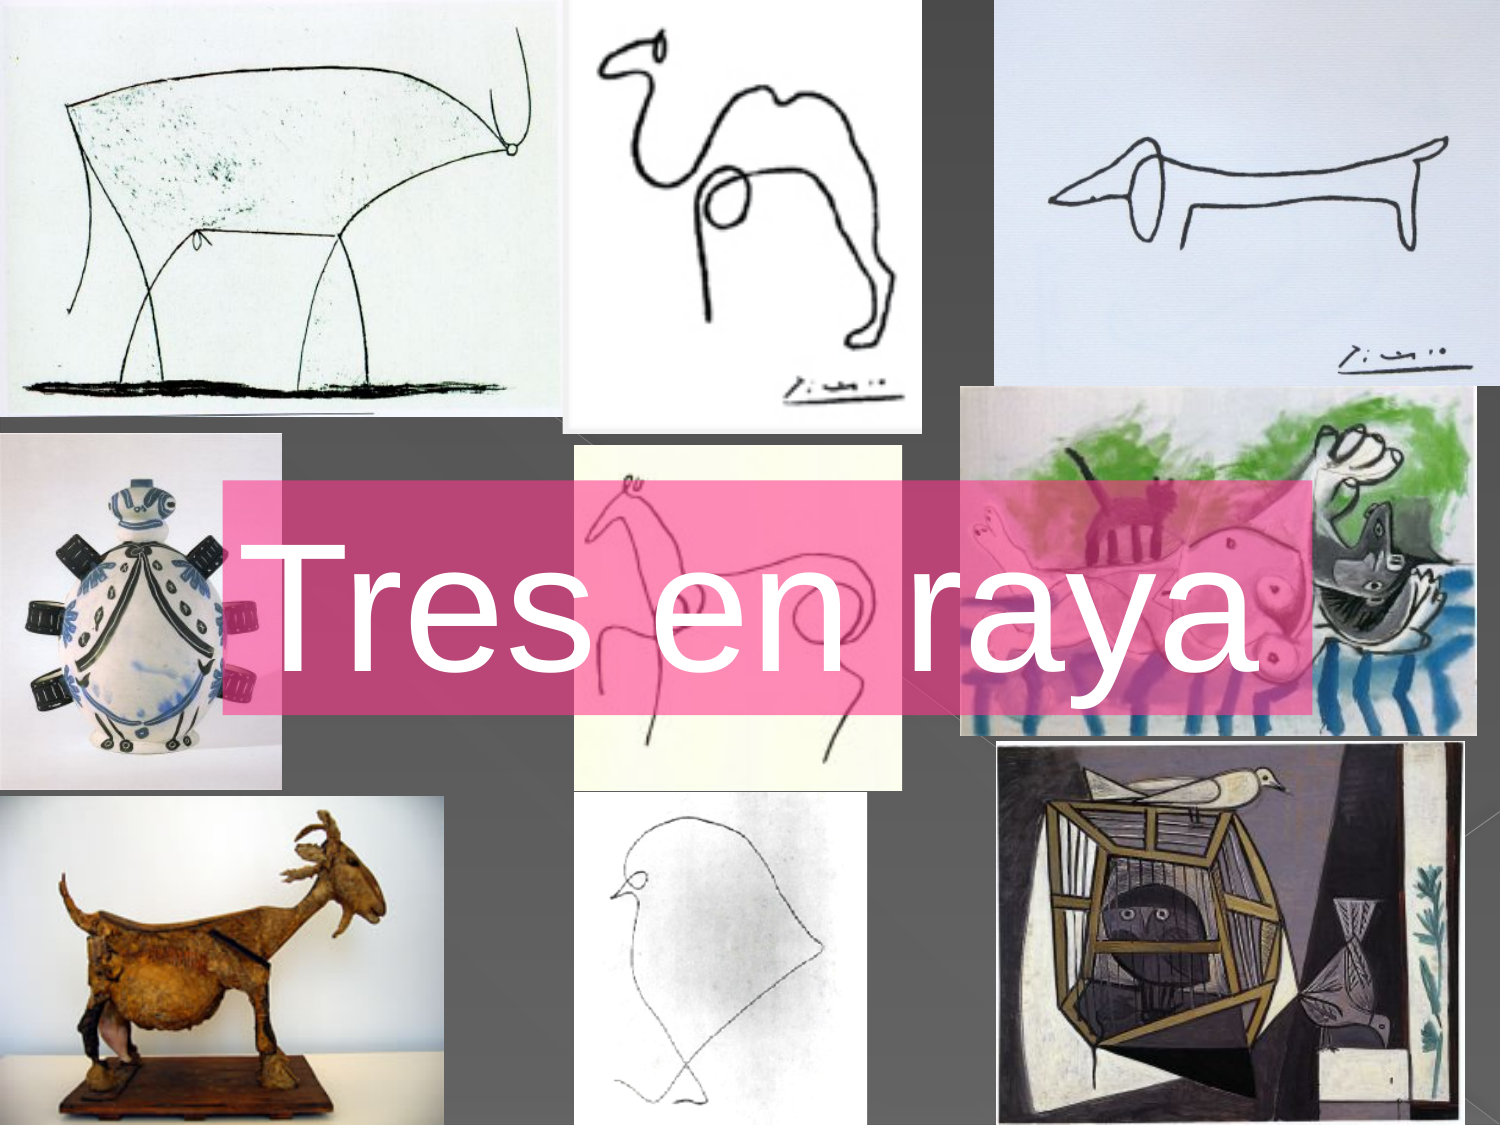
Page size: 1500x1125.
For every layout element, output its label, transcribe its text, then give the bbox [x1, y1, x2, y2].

picture [995, 741, 1466, 1125]
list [0, 0, 552, 418]
text_box Tres en raya [906, 480, 951, 716]
picture [960, 386, 1477, 736]
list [562, 0, 923, 434]
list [0, 796, 444, 1125]
picture [573, 445, 903, 1125]
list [993, 0, 1500, 386]
picture [0, 433, 282, 791]
text_box Tres en raya [286, 480, 564, 716]
